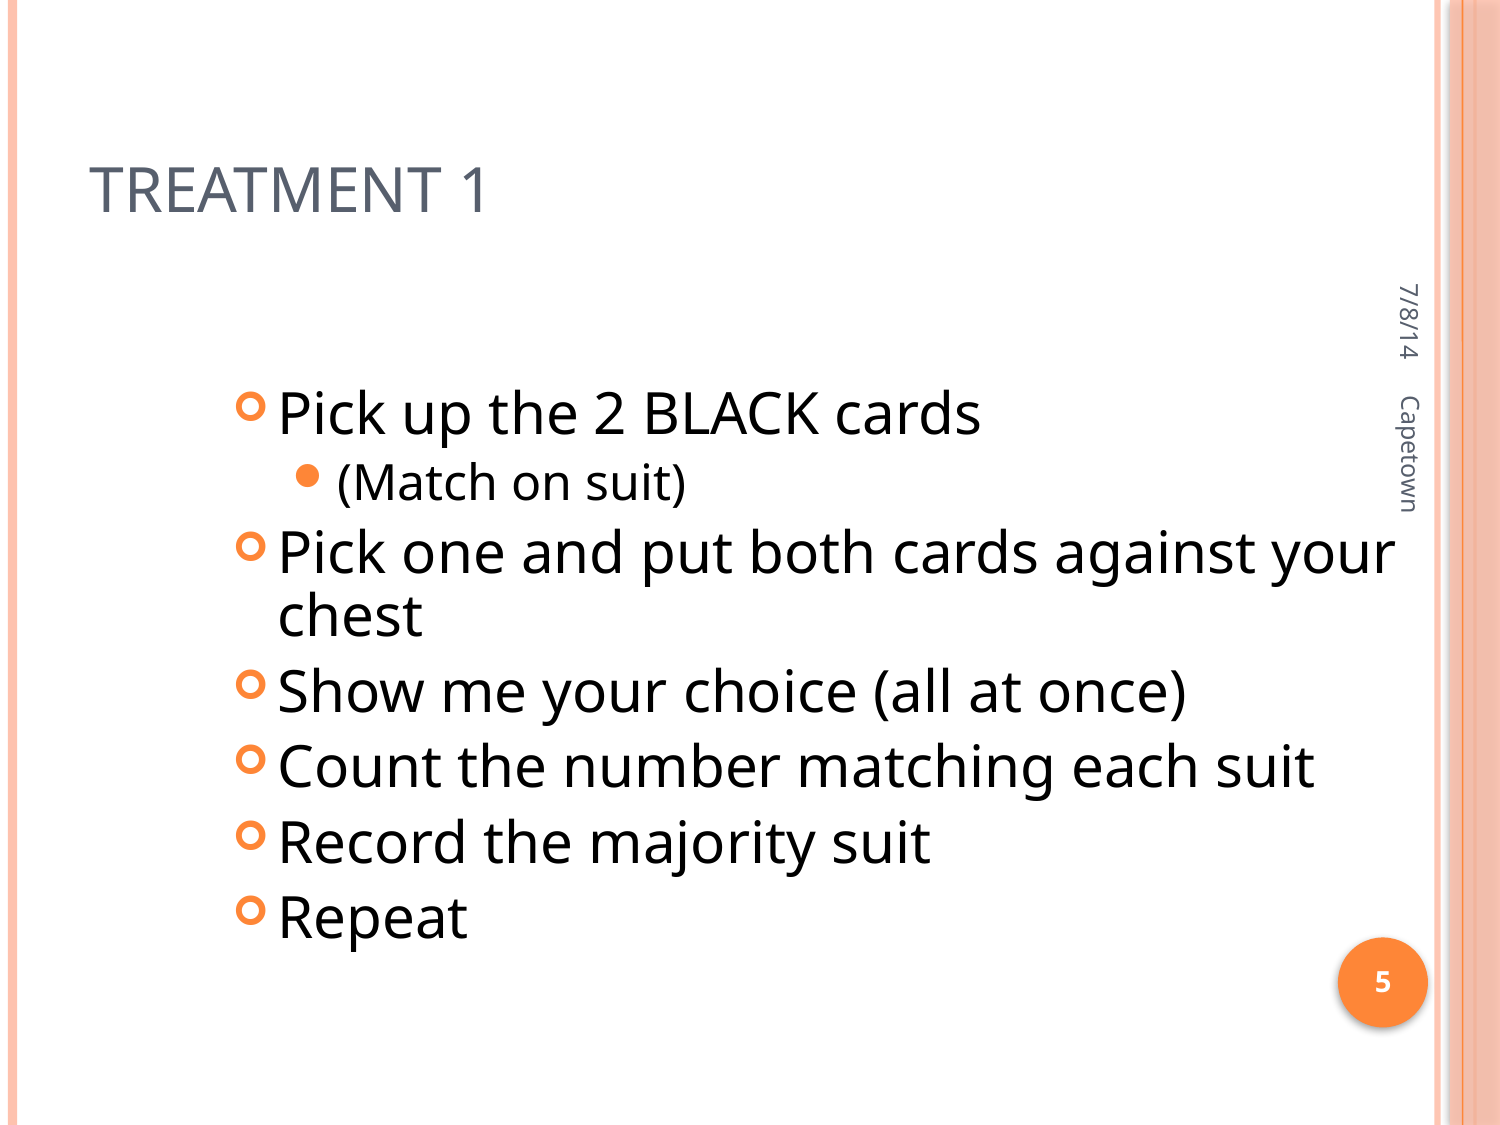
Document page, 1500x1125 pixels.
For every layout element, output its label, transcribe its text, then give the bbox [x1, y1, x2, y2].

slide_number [1378, 43, 1442, 374]
slide_number 5 [1333, 940, 1434, 1027]
list Pick up the 2 BLACK cards (Match on suit) Pick one and put both cards against your chest Show me your choice (all at once) Count the number matching each suit Record the majority suit Repeat [217, 376, 1422, 991]
footer Capetown [1379, 380, 1440, 906]
title Treatment 1 [75, 45, 1300, 233]
